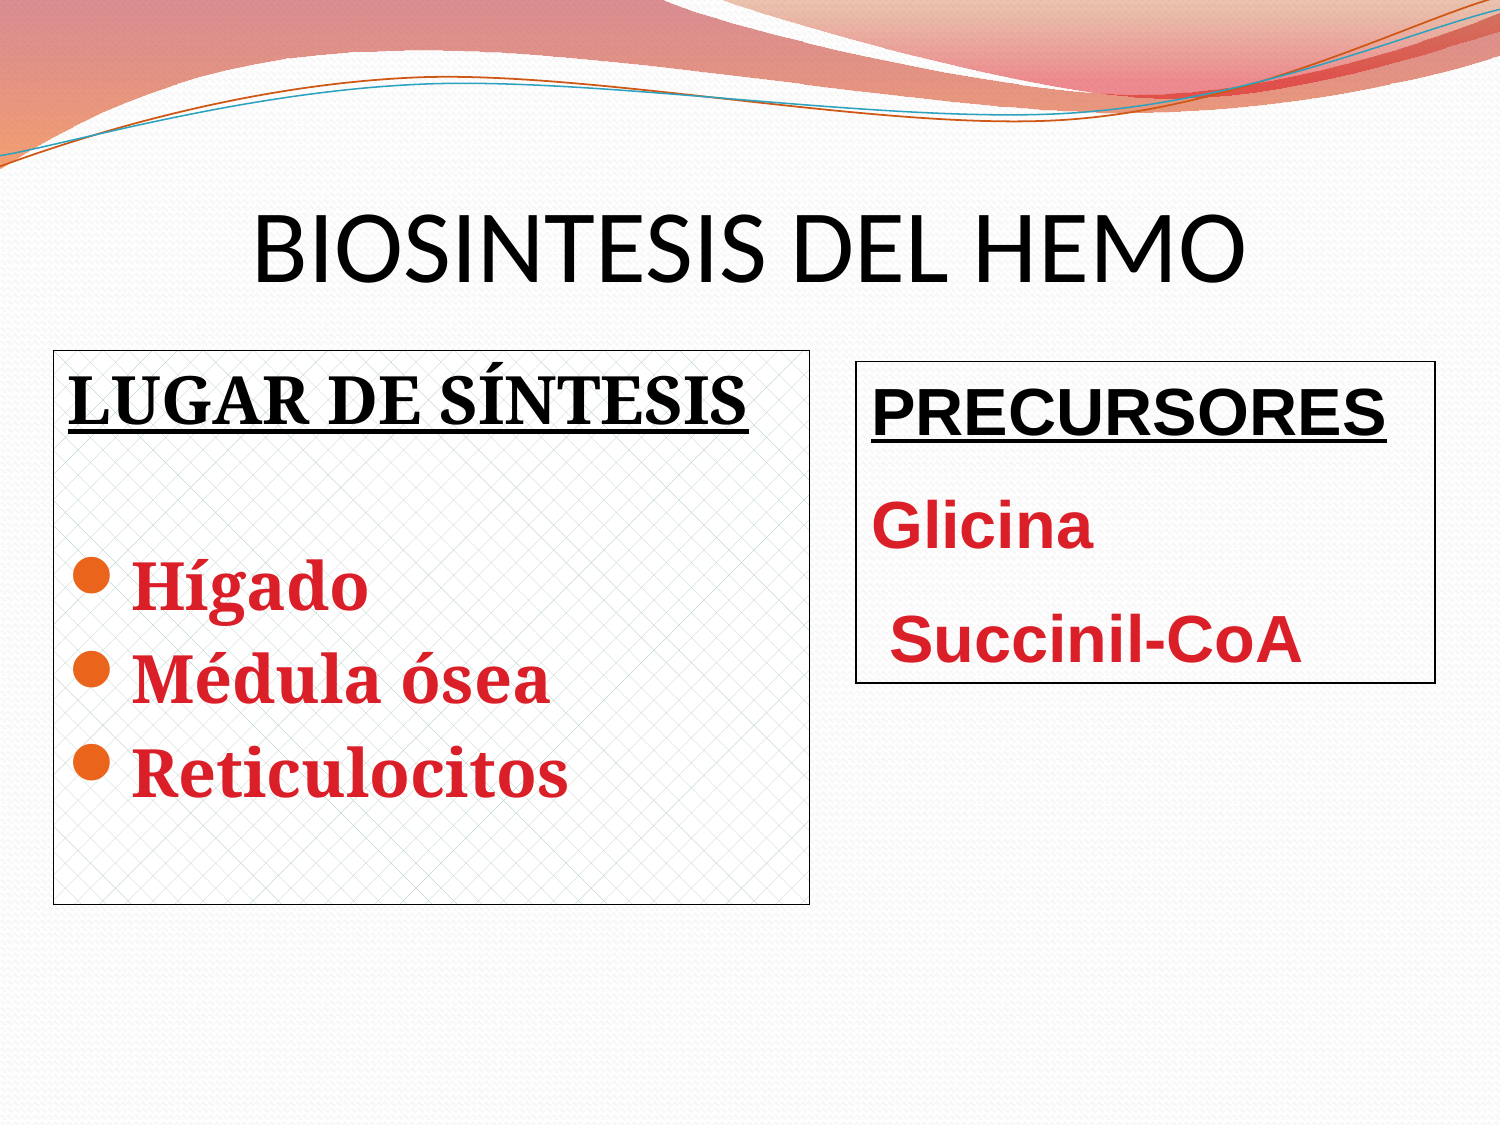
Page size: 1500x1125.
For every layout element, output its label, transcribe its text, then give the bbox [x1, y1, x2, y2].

text_box PRECURSORES Glicina Succinil-CoA [856, 361, 1435, 683]
title BIOSINTESIS DEL HEMO [75, 115, 1425, 303]
list LUGAR DE SÍNTESIS Hígado Médula ósea Reticulocitos [53, 350, 810, 905]
